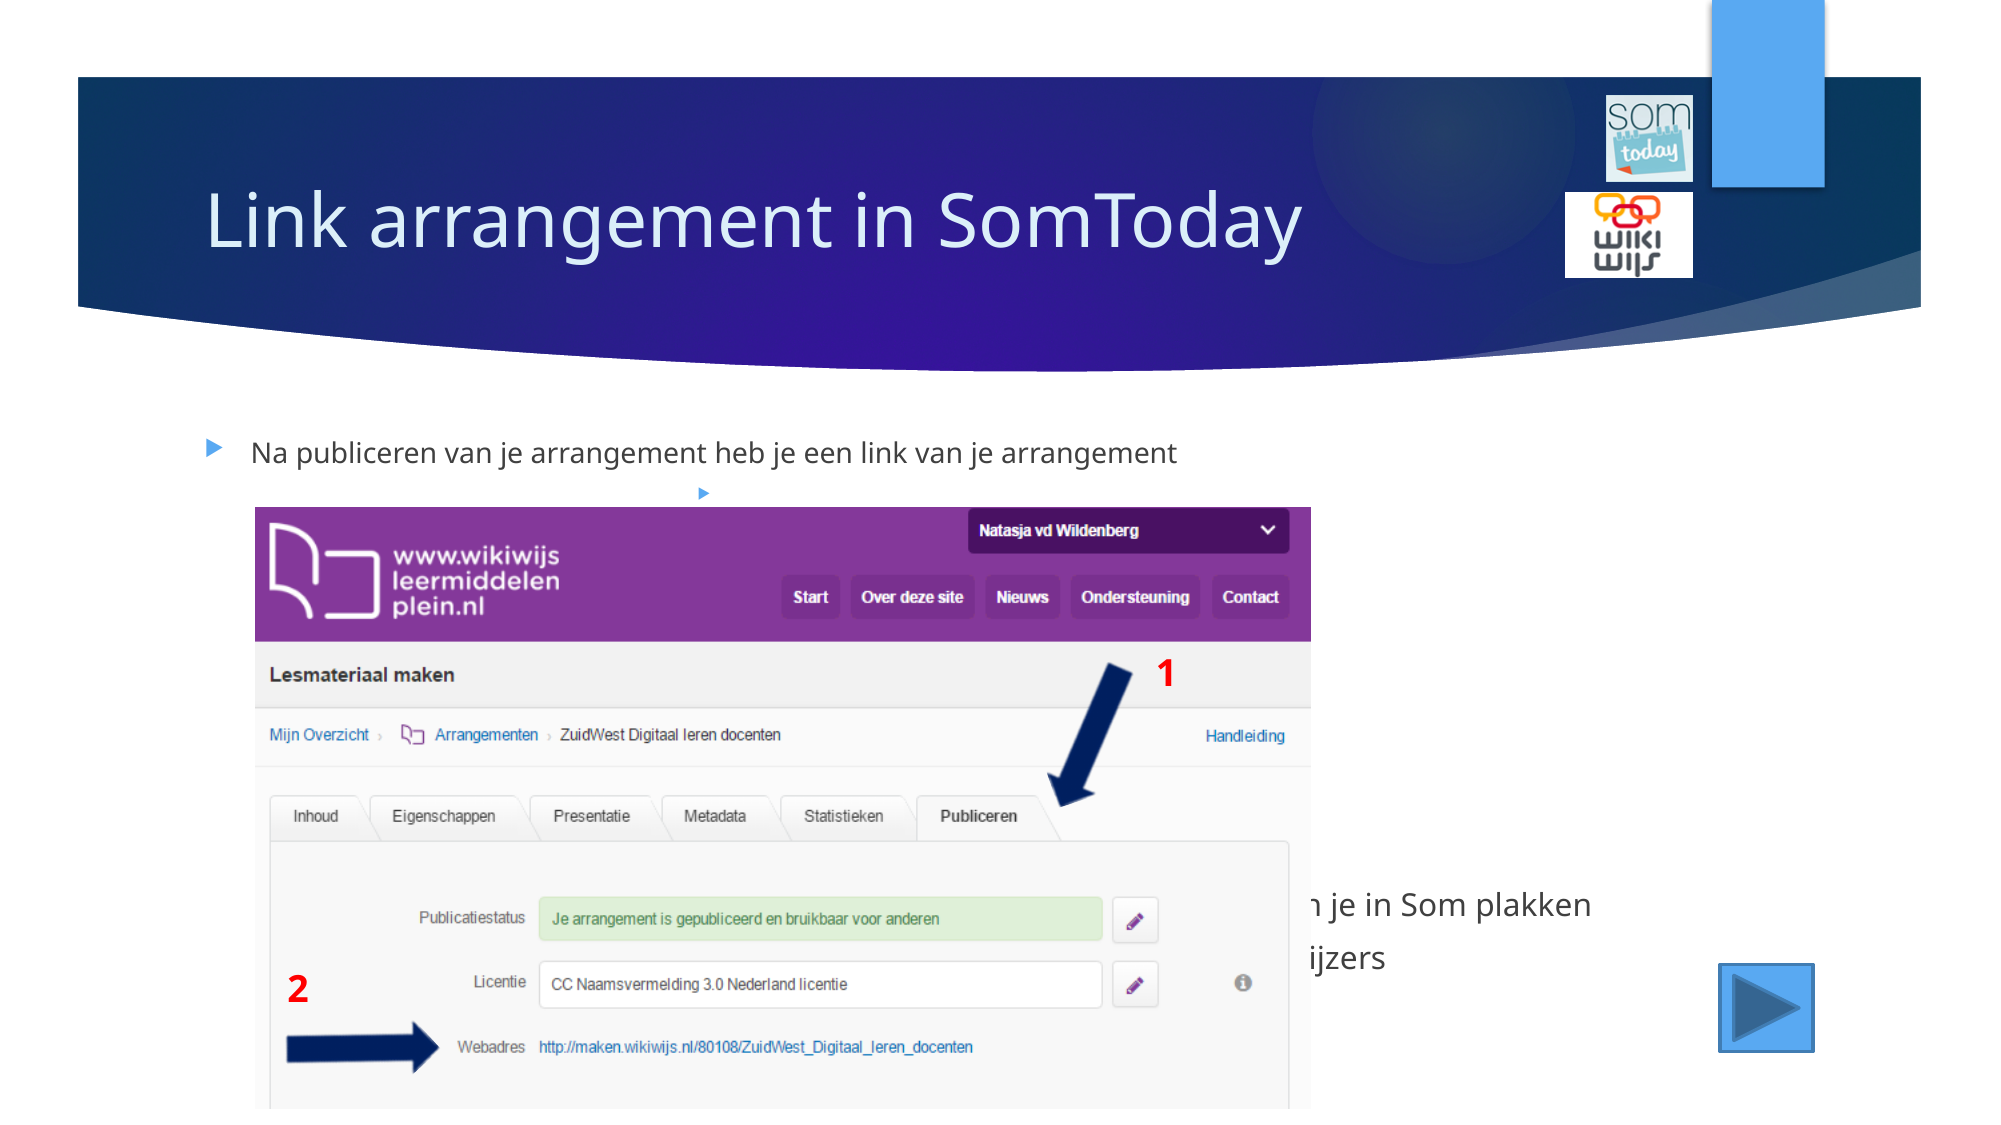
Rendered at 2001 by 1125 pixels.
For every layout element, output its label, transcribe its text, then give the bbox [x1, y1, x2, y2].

picture [1606, 95, 1693, 182]
picture [255, 507, 1312, 1125]
picture [1565, 192, 1693, 278]
list Na publiceren van je arrangement heb je een link van je arrangement Deze link kun je in Som plakken B bij de studiewijzers [189, 427, 1988, 988]
title Link arrangement in SomToday [189, 159, 1604, 276]
text_box [1718, 963, 1815, 1053]
